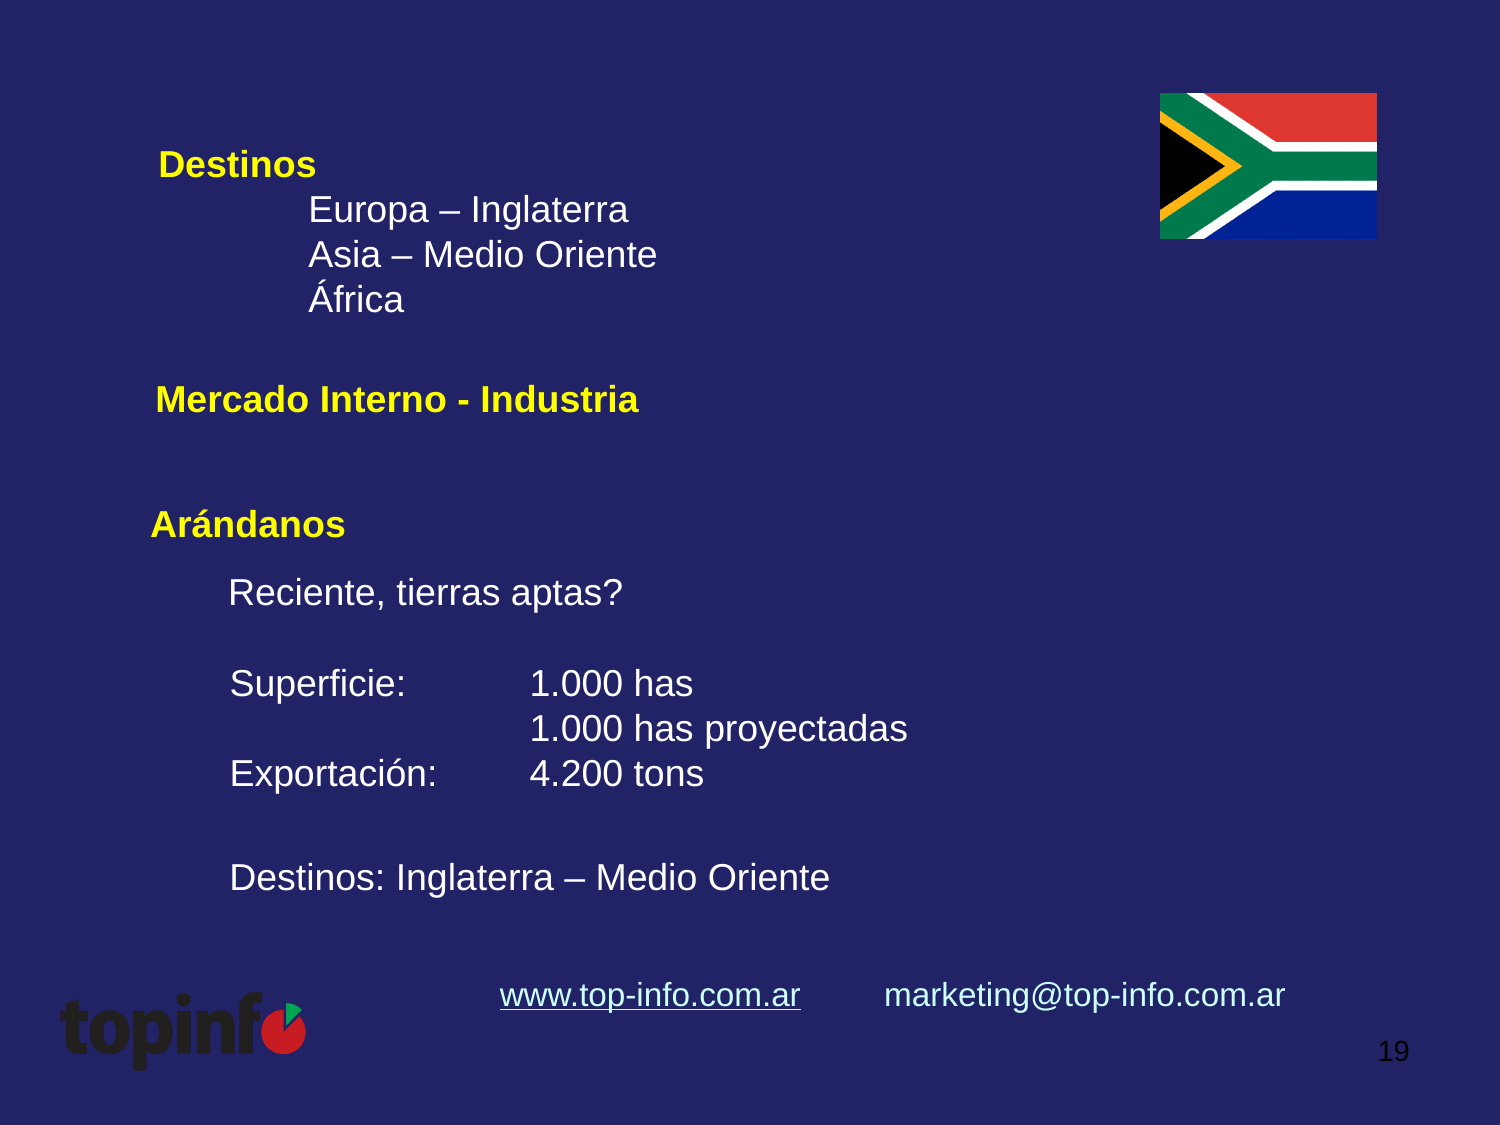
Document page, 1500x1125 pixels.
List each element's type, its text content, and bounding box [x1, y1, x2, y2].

text_box Destinos Europa – Inglaterra Asia – Medio Oriente África [143, 132, 673, 327]
text_box Arándanos [135, 492, 362, 552]
text_box Destinos: Inglaterra – Medio Oriente [214, 845, 846, 906]
picture [1159, 93, 1377, 239]
footer www.top-info.com.ar marketing@top-info.com.ar [361, 965, 1426, 1025]
text_box Superficie: 1.000 has 1.000 has proyectadas Exportación: 4.200 tons [214, 651, 924, 802]
slide_number 19 [1074, 1024, 1426, 1103]
text_box Mercado Interno - Industria [140, 368, 762, 428]
picture [40, 967, 322, 1093]
text_box Reciente, tierras aptas? [213, 560, 639, 621]
